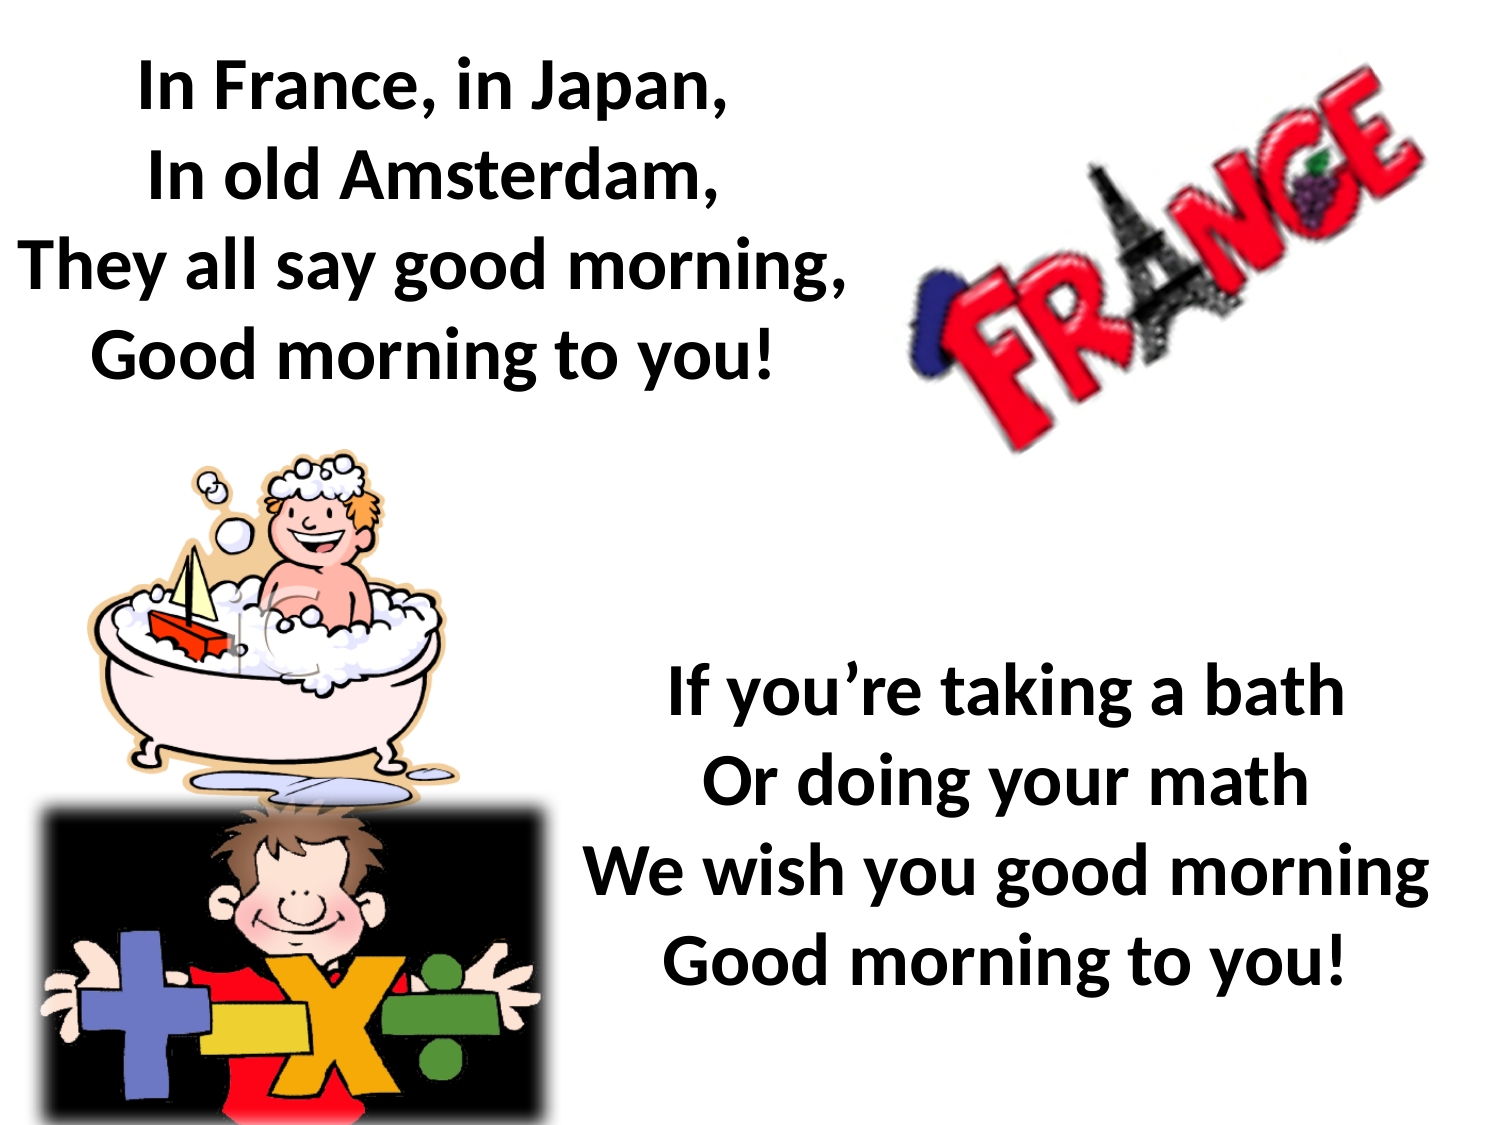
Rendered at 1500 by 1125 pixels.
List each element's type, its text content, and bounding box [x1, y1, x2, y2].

text_box If you’re taking a bath Or doing your math We wish you good morning Good morning to you! [566, 633, 1447, 1009]
picture [873, 7, 1441, 475]
picture [24, 448, 563, 1125]
text_box In France, in Japan, In old Amsterdam, They all say good morning, Good morning to you! [2, 27, 865, 447]
